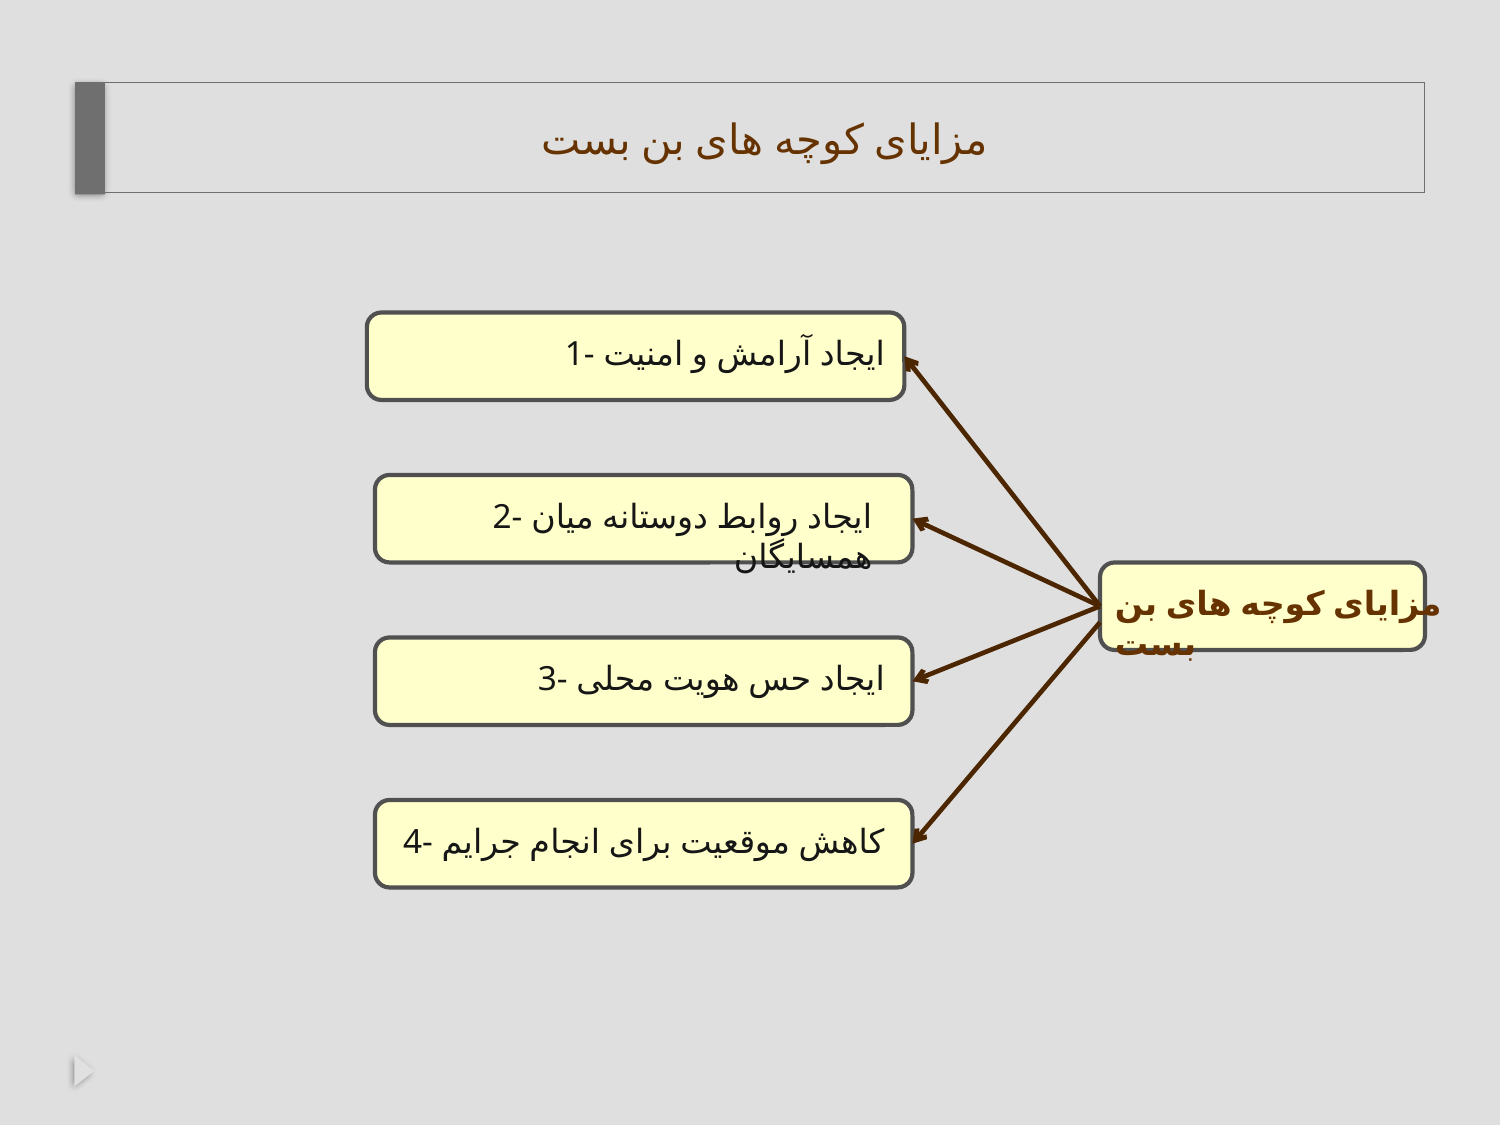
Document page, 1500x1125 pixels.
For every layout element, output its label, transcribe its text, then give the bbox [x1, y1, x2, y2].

text_box [372, 635, 907, 728]
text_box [912, 518, 1101, 602]
text_box [372, 472, 899, 565]
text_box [904, 356, 1101, 607]
text_box 2- ایجاد روابط دوستانه میان همسایگان [374, 487, 888, 582]
text_box 1- ایجاد آرامش و امنیت [549, 324, 900, 380]
title مزایای کوچه های بن بست [75, 82, 1425, 193]
text_box [372, 797, 915, 890]
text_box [912, 602, 1101, 844]
text_box [1105, 560, 1427, 574]
text_box مزایای کوچه های بن بست [1105, 574, 1500, 670]
text_box 3- ایجاد حس هویت محلی [425, 649, 900, 705]
text_box [364, 310, 907, 403]
text_box 4- کاهش موقعیت برای انجام جرایم [262, 812, 900, 868]
